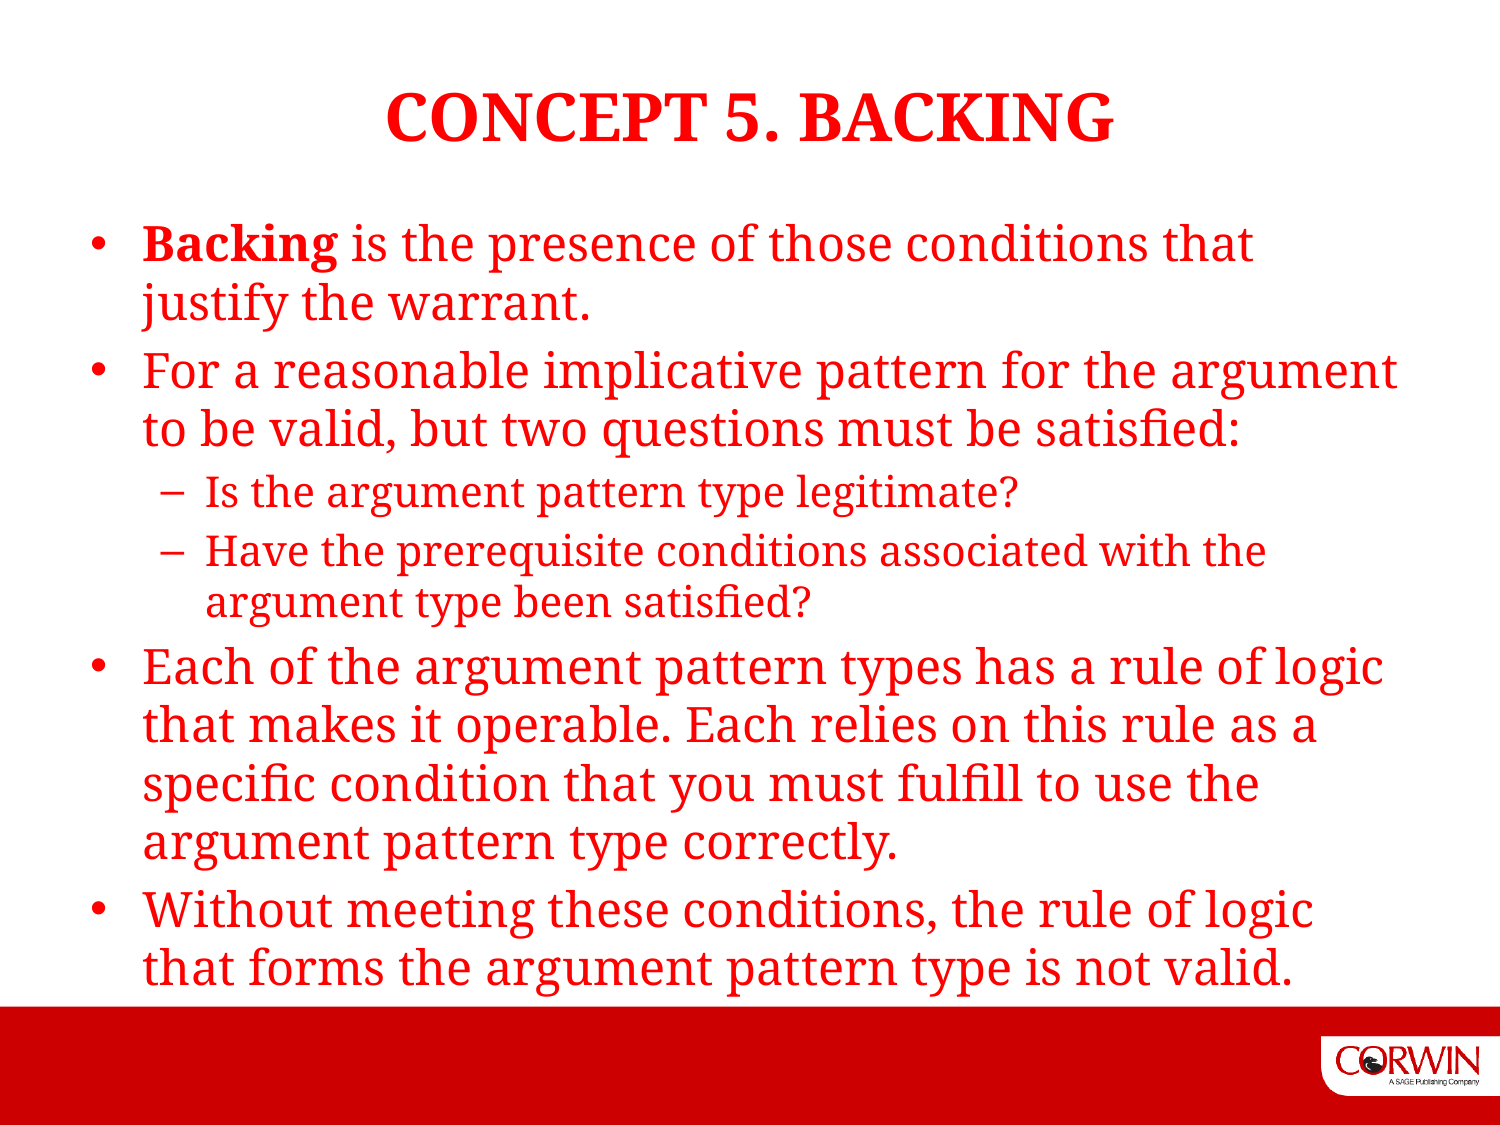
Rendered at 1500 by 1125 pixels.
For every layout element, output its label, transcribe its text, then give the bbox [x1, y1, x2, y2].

list Backing is the presence of those conditions that justify the warrant. For a reasonable implicative pattern for the argument to be valid, but two questions must be satisfied: Is the argument pattern type legitimate? Have the prerequisite conditions associated with the argument type been satisfied? Each of the argument pattern types has a rule of logic that makes it operable. Each relies on this rule as a specific condition that you must fulfill to use the argument pattern type correctly. Without meeting these conditions, the rule of logic that forms the argument pattern type is not valid. [75, 205, 1425, 1005]
picture [0, 0, 1500, 1125]
title CONCEPT 5. BACKING [75, 45, 1425, 184]
